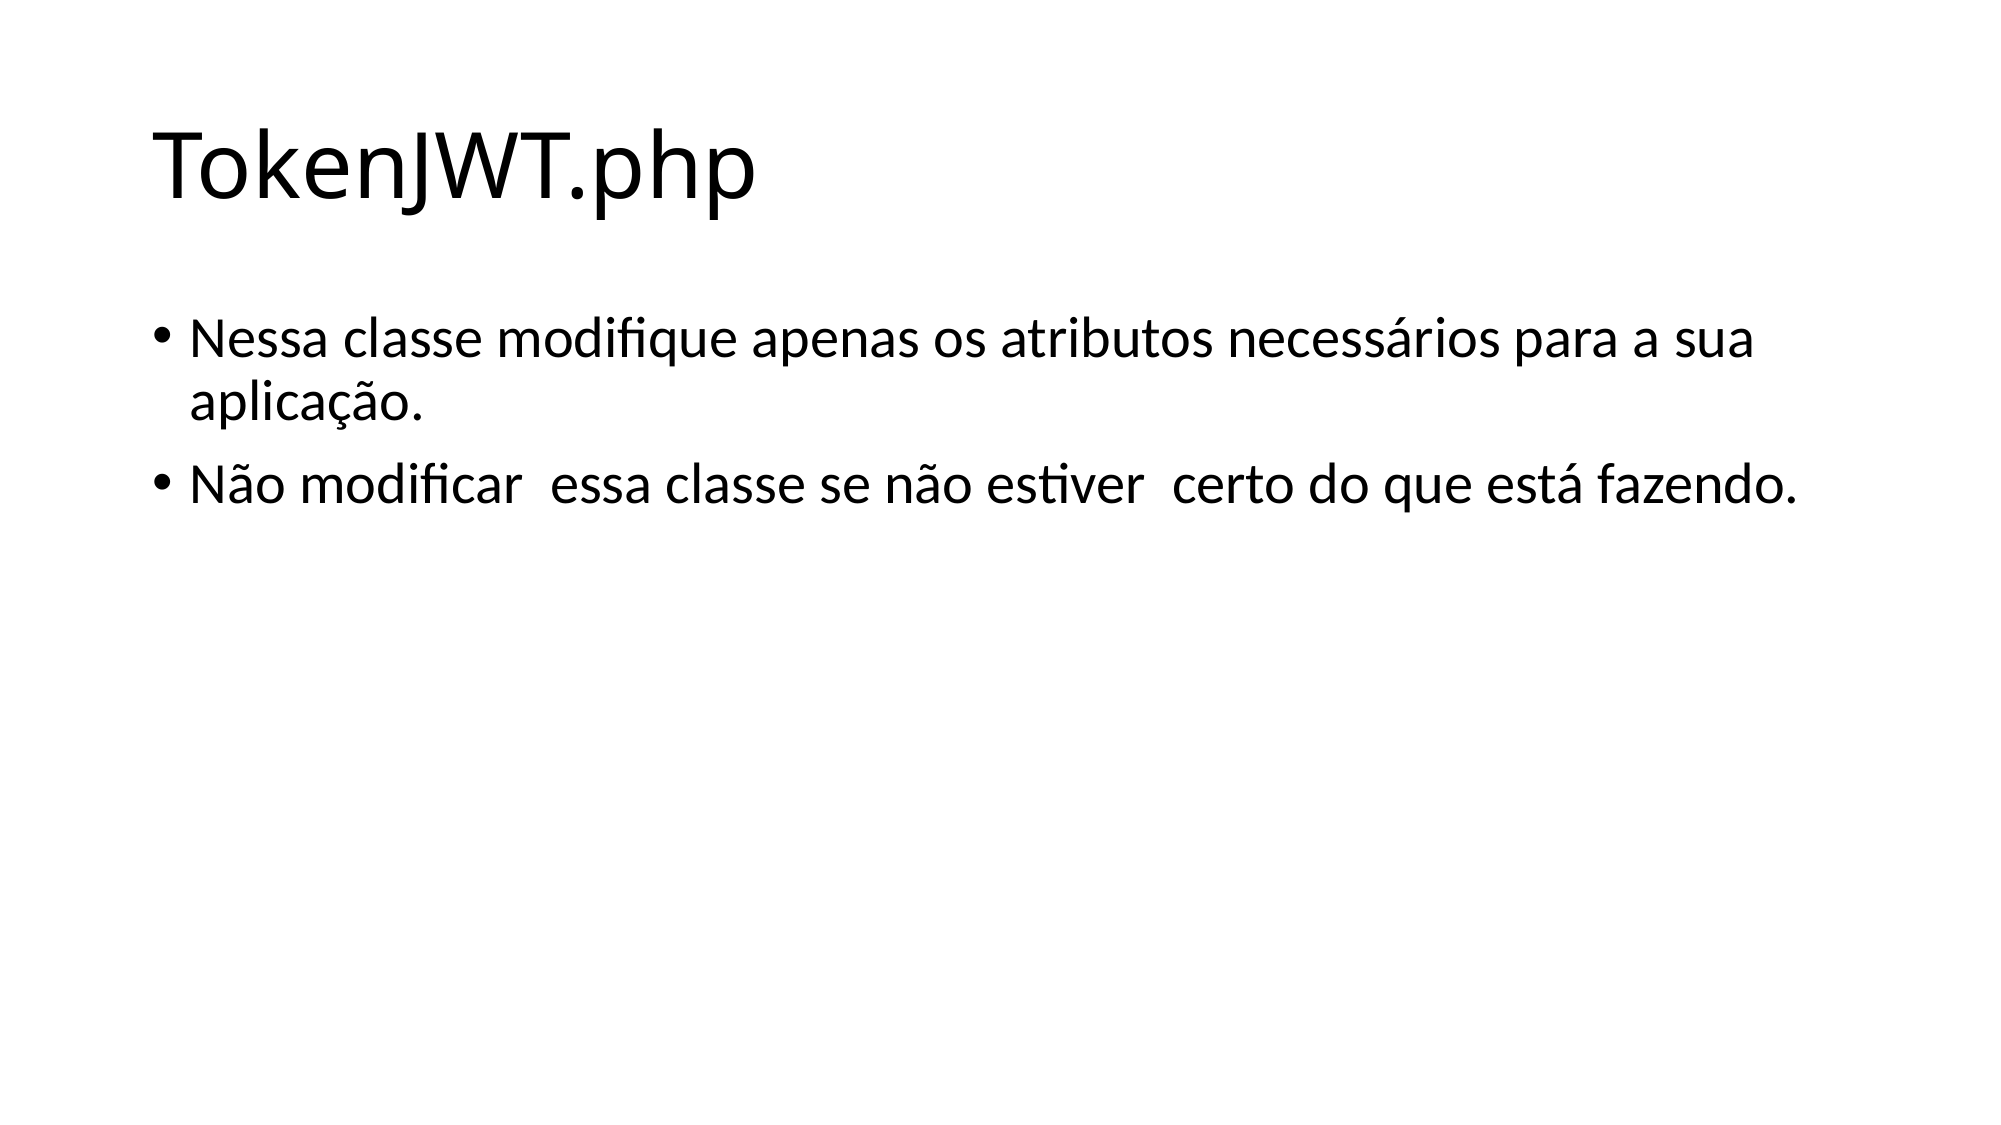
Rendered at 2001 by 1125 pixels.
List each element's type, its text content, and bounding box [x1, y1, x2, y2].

title TokenJWT.php [137, 59, 1863, 278]
list Nessa classe modifique apenas os atributos necessários para a sua aplicação. Não modificar essa classe se não estiver certo do que está fazendo. [137, 299, 1863, 1014]
